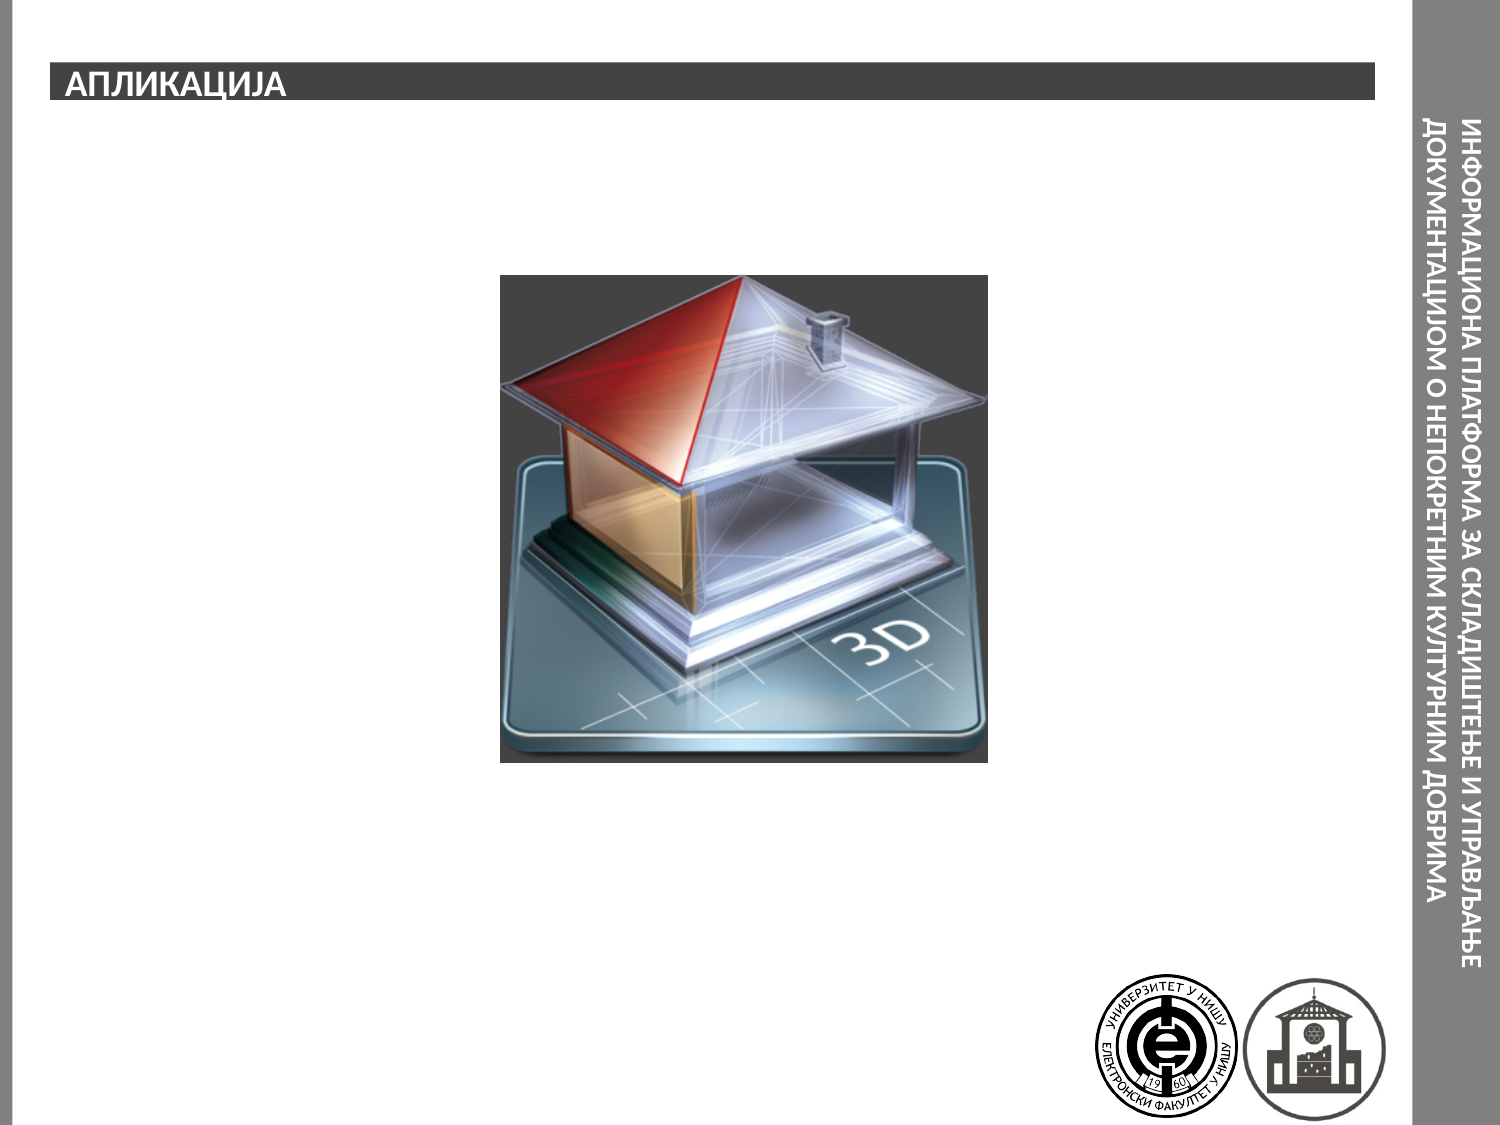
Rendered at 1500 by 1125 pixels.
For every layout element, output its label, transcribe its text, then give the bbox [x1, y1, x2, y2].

title ИНФОРМАЦИОНА ПЛАТФОРМА ЗА СКЛАДИШТЕЊЕ И УПРАВЉАЊЕ ДОКУМЕНТАЦИЈОМ О НЕПОКРЕТНИМ КУЛТУРНИМ ДОБРИМА [1412, 62, 1500, 1025]
picture [1239, 968, 1388, 1123]
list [499, 274, 989, 764]
list АПЛИКАЦИЈА [50, 62, 1375, 100]
picture [1094, 974, 1238, 1118]
